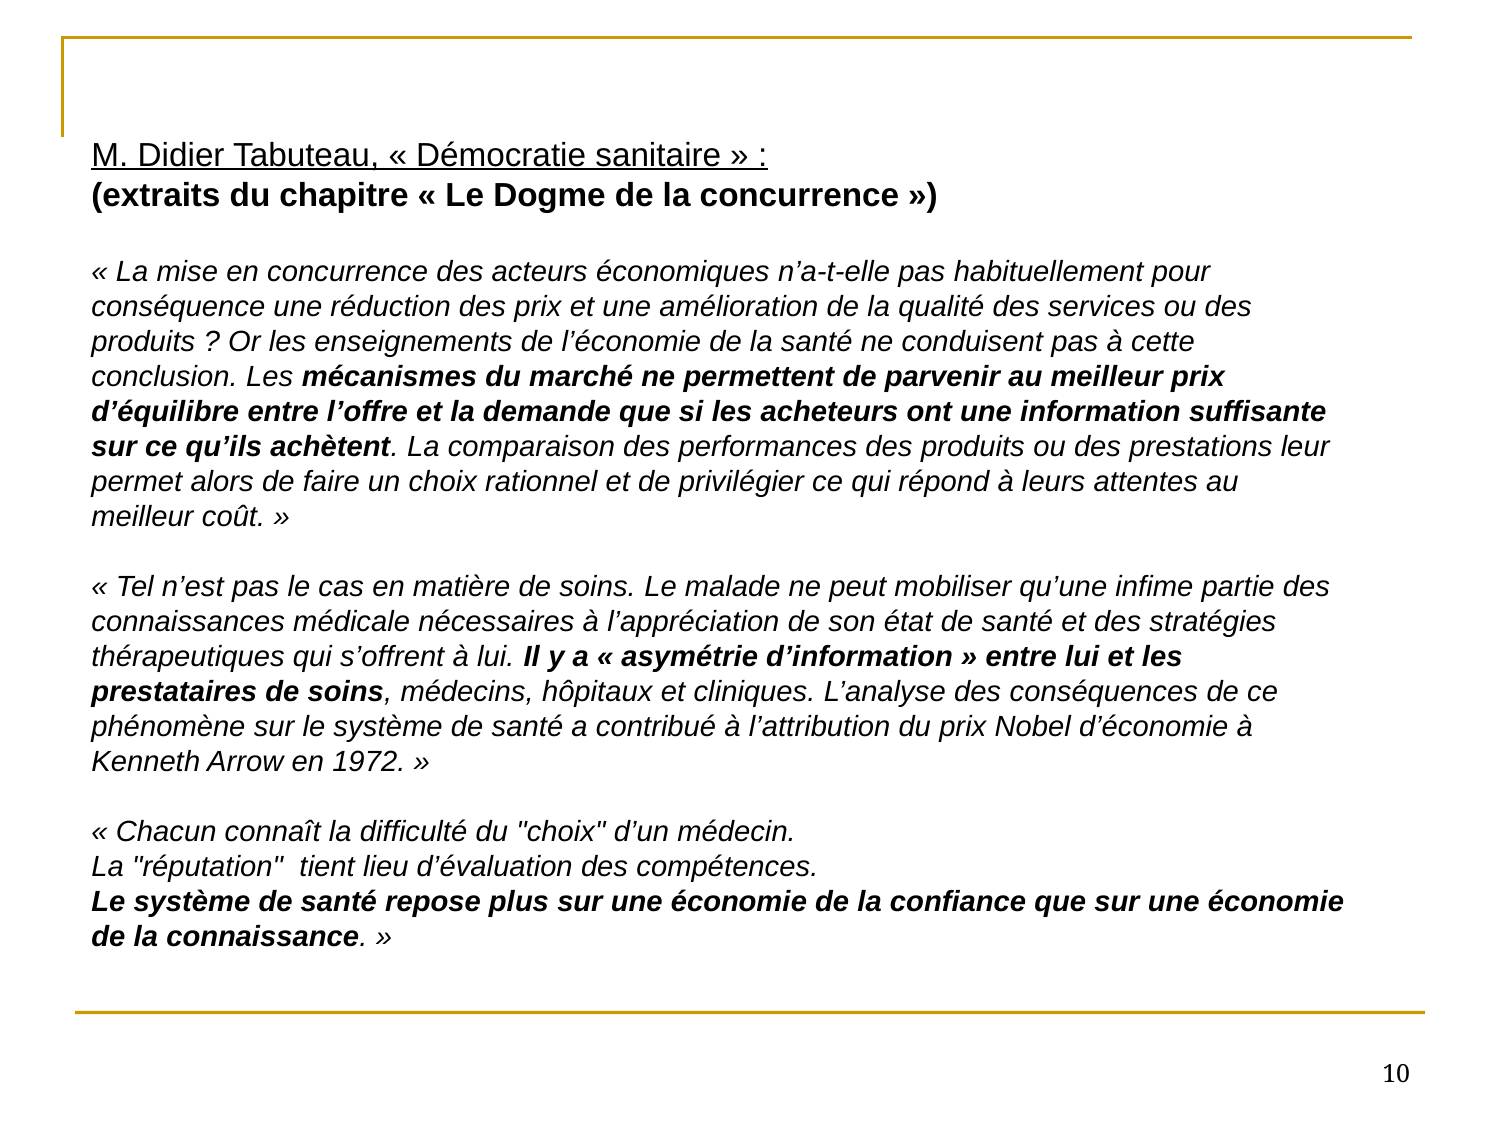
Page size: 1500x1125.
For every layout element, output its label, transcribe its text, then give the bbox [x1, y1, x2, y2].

list [76, 66, 1428, 1012]
text_box M. Didier Tabuteau, « Démocratie sanitaire » : (extraits du chapitre « Le Dogme de la concurrence ») « La mise en concurrence des acteurs économiques n’a-t-elle pas habituellement pour conséquence une réduction des prix et une amélioration de la qualité des services ou des produits ? Or les enseignements de l’économie de la santé ne conduisent pas à cette conclusion. Les mécanismes du marché ne permettent de parvenir au meilleur prix d’équilibre entre l’offre et la demande que si les acheteurs ont une information suffisante sur ce qu’ils achètent. La comparaison des performances des produits ou des prestations leur permet alors de faire un choix rationnel et de privilégier ce qui répond à leurs attentes au meilleur coût. » « Tel n’est pas le cas en matière de soins. Le malade ne peut mobiliser qu’une infime partie des connaissances médicale nécessaires à l’appréciation de son état de santé et des stratégies thérapeutiques qui s’offrent à lui. Il y a « asymétrie d’information » entre lui et les prestataires de soins, médecins, hôpitaux et cliniques. L’analyse des conséquences de ce phénomène sur le système de santé a contribué à l’attribution du prix Nobel d’économie à Kenneth Arrow en 1972. » « Chacun connaît la difficulté du "choix" d’un médecin. La "réputation" tient lieu d’évaluation des compétences. Le système de santé repose plus sur une économie de la confiance que sur une économie de la connaissance. » [76, 125, 1365, 960]
text_box 10 [1074, 1024, 1425, 1100]
